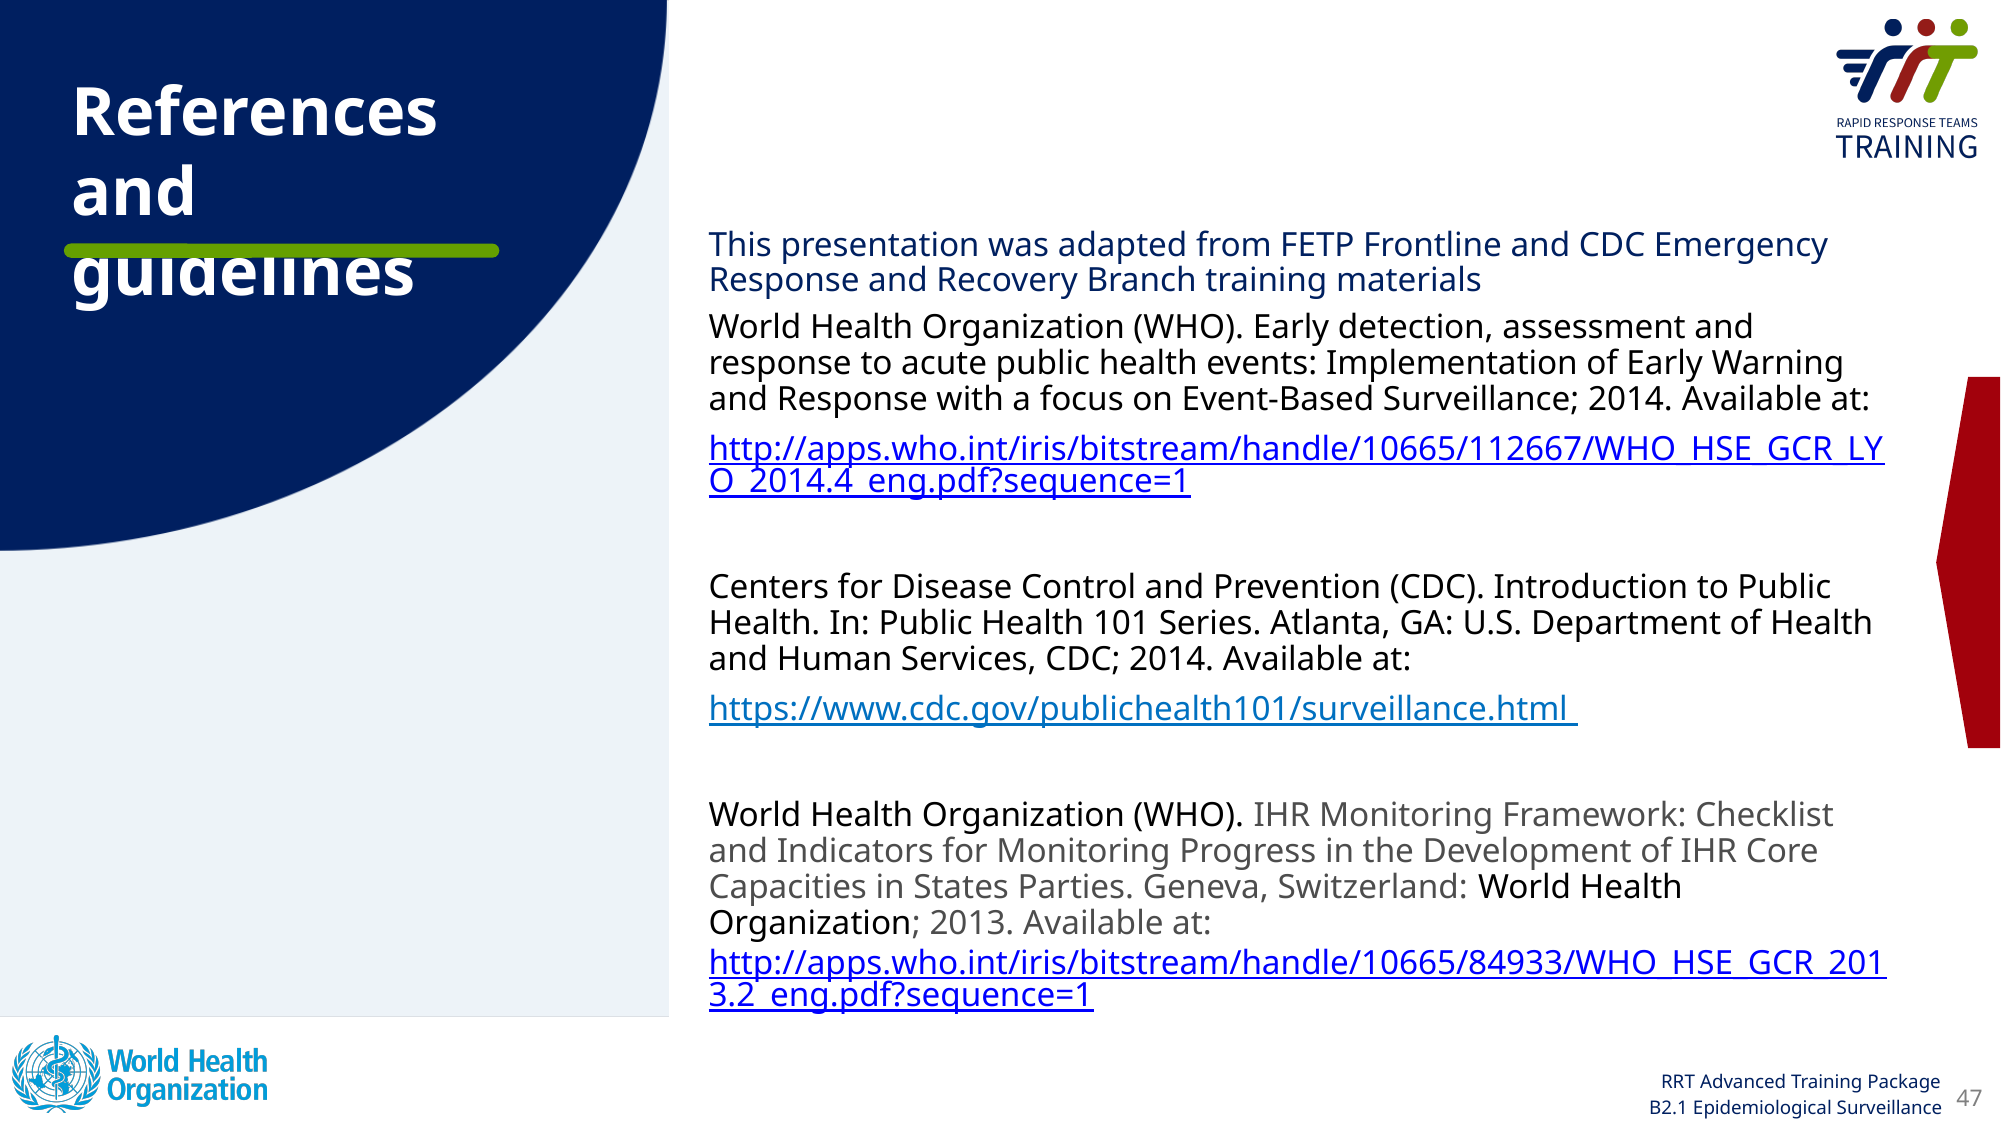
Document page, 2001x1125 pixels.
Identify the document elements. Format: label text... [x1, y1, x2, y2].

picture [58, 1050, 64, 1058]
picture [12, 1083, 48, 1113]
list This presentation was adapted from FETP Frontline and CDC Emergency Response and Recovery Branch training materials World Health Organization (WHO). Early detection, assessment and response to acute public health events: Implementation of Early Warning and Response with a focus on Event-Based Surveillance; 2014. Available at: http://apps.who.int/iris/bitstream/handle/10665/112667/WHO_HSE_GCR_LYO_2014.4_eng.pdf?sequence=1 Centers for Disease Control and Prevention (CDC). Introduction to Public Health. In: Public Health 101 Series. Atlanta, GA: U.S. Department of Health and Human Services, CDC; 2014. Available at: https://www.cdc.gov/publichealth101/surveillance.html World Health Organization (WHO). IHR Monitoring Framework: Checklist and Indicators for Monitoring Progress in the Development of IHR Core Capacities in States Parties. Geneva, Switzerland: World Health Organization; 2013. Available at: http://apps.who.int/iris/bitstream/handle/10665/84933/WHO_HSE_GCR_2013.2_eng.pdf?sequence=1 [700, 219, 1899, 1049]
picture [12, 1035, 267, 1113]
picture [1835, 19, 1978, 167]
picture [0, 0, 669, 1018]
